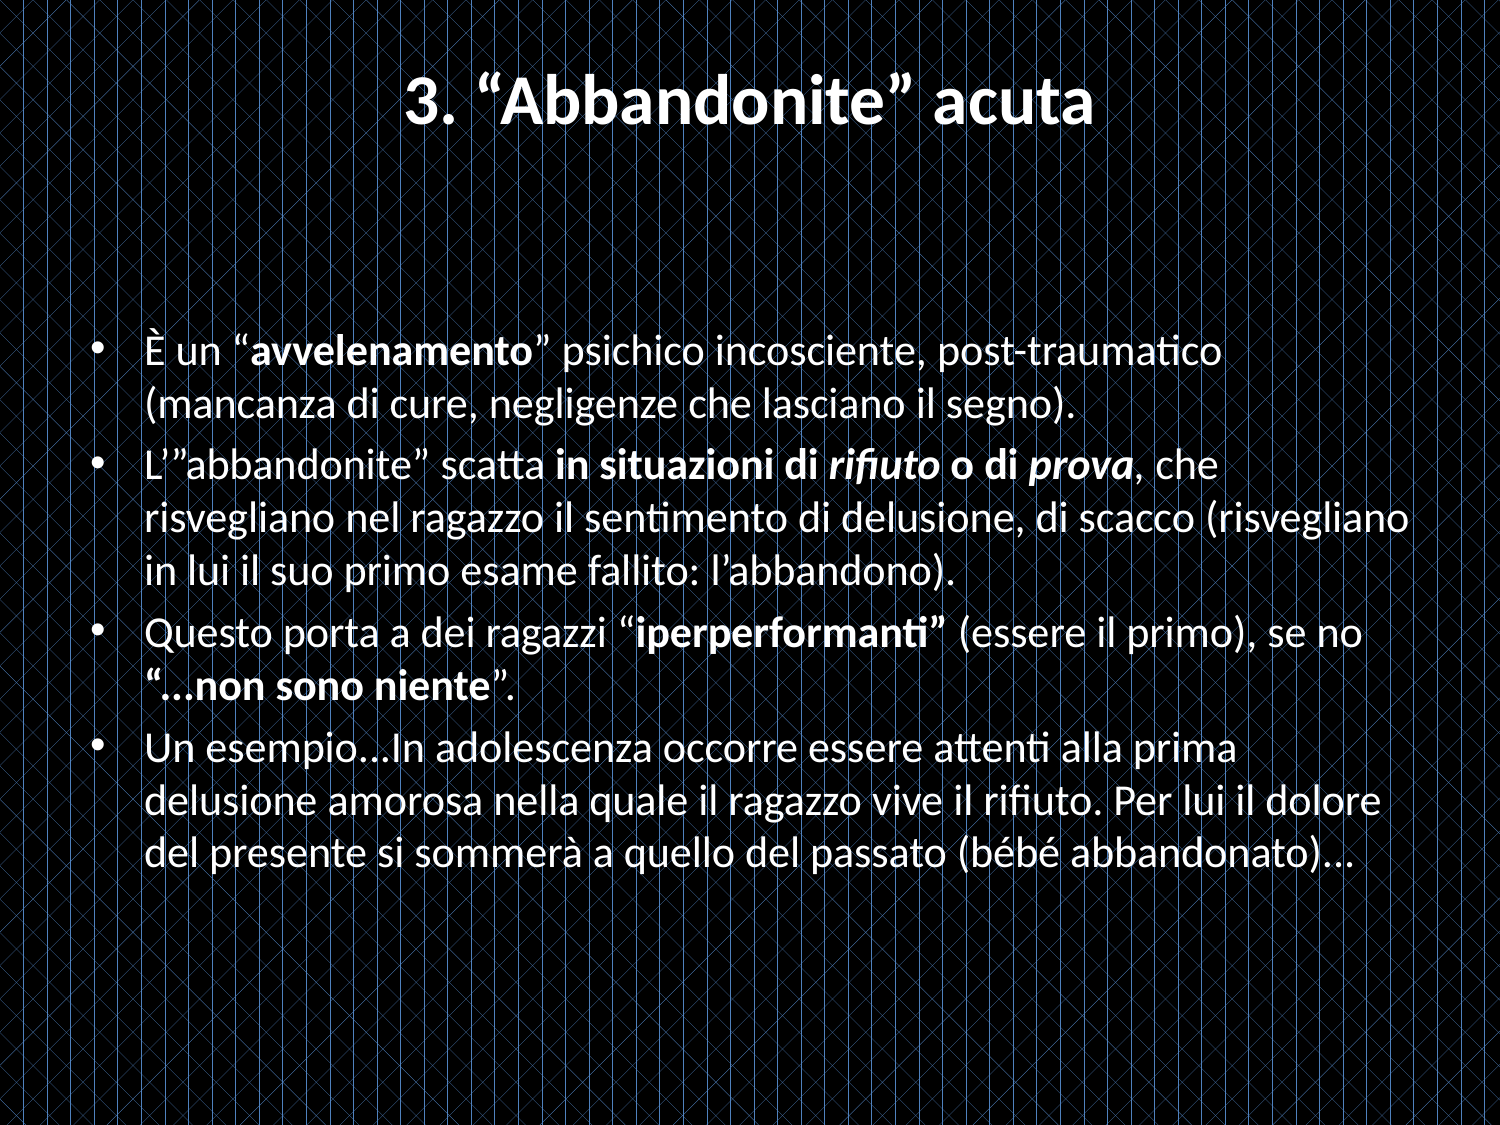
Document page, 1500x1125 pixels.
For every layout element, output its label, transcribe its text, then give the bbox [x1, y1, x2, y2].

title 3. “Abbandonite” acuta [75, 45, 1425, 233]
list È un “avvelenamento” psichico incosciente, post-traumatico (mancanza di cure, negligenze che lasciano il segno). L’”abbandonite” scatta in situazioni di rifiuto o di prova, che risvegliano nel ragazzo il sentimento di delusione, di scacco (risvegliano in lui il suo primo esame fallito: l’abbandono). Questo porta a dei ragazzi “iperperformanti” (essere il primo), se no “...non sono niente”. Un esempio...In adolescenza occorre essere attenti alla prima delusione amorosa nella quale il ragazzo vive il rifiuto. Per lui il dolore del presente si sommerà a quello del passato (bébé abbandonato)... [75, 262, 1425, 1005]
